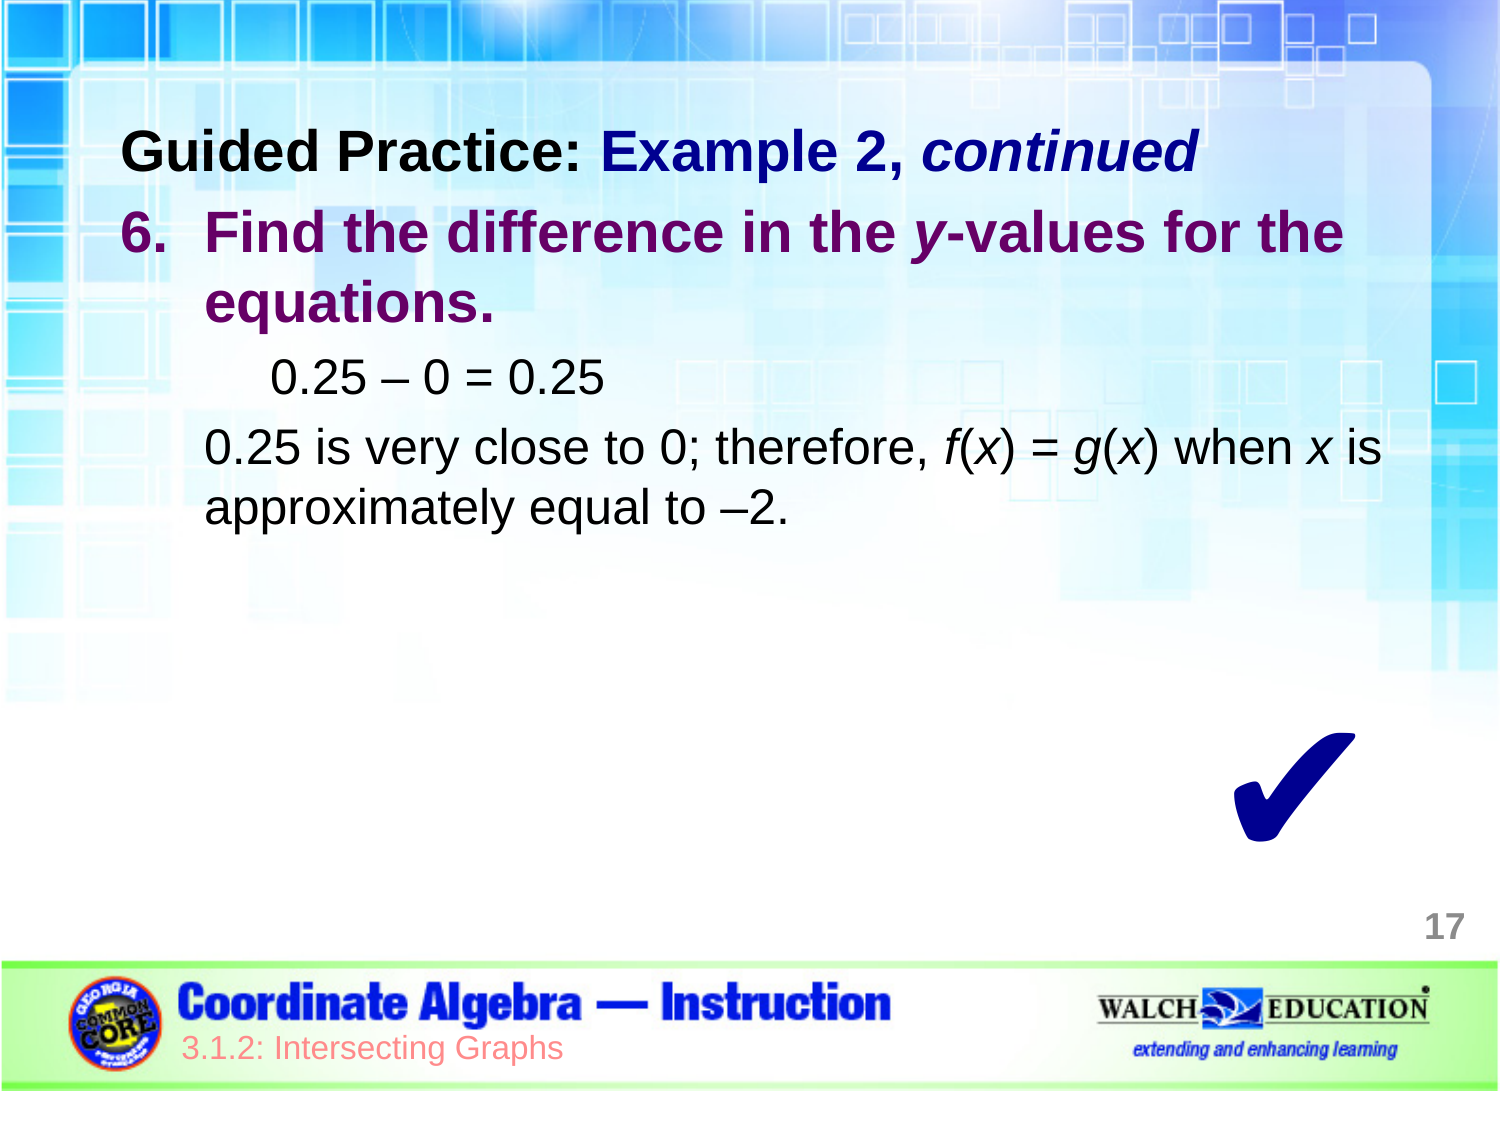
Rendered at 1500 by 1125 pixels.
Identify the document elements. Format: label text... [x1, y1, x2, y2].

subtitle Guided Practice: Example 2, continued Find the difference in the y-values for the equations. 0.25 – 0 = 0.25 0.25 is very close to 0; therefore, f(x) = g(x) when x is approximately equal to –2. [105, 105, 1423, 925]
text_box ✔ [1128, 651, 1394, 907]
picture [1, 0, 1500, 1091]
slide_number 17 [1361, 901, 1481, 949]
footer 3.1.2: Intersecting Graphs [166, 1024, 1080, 1069]
